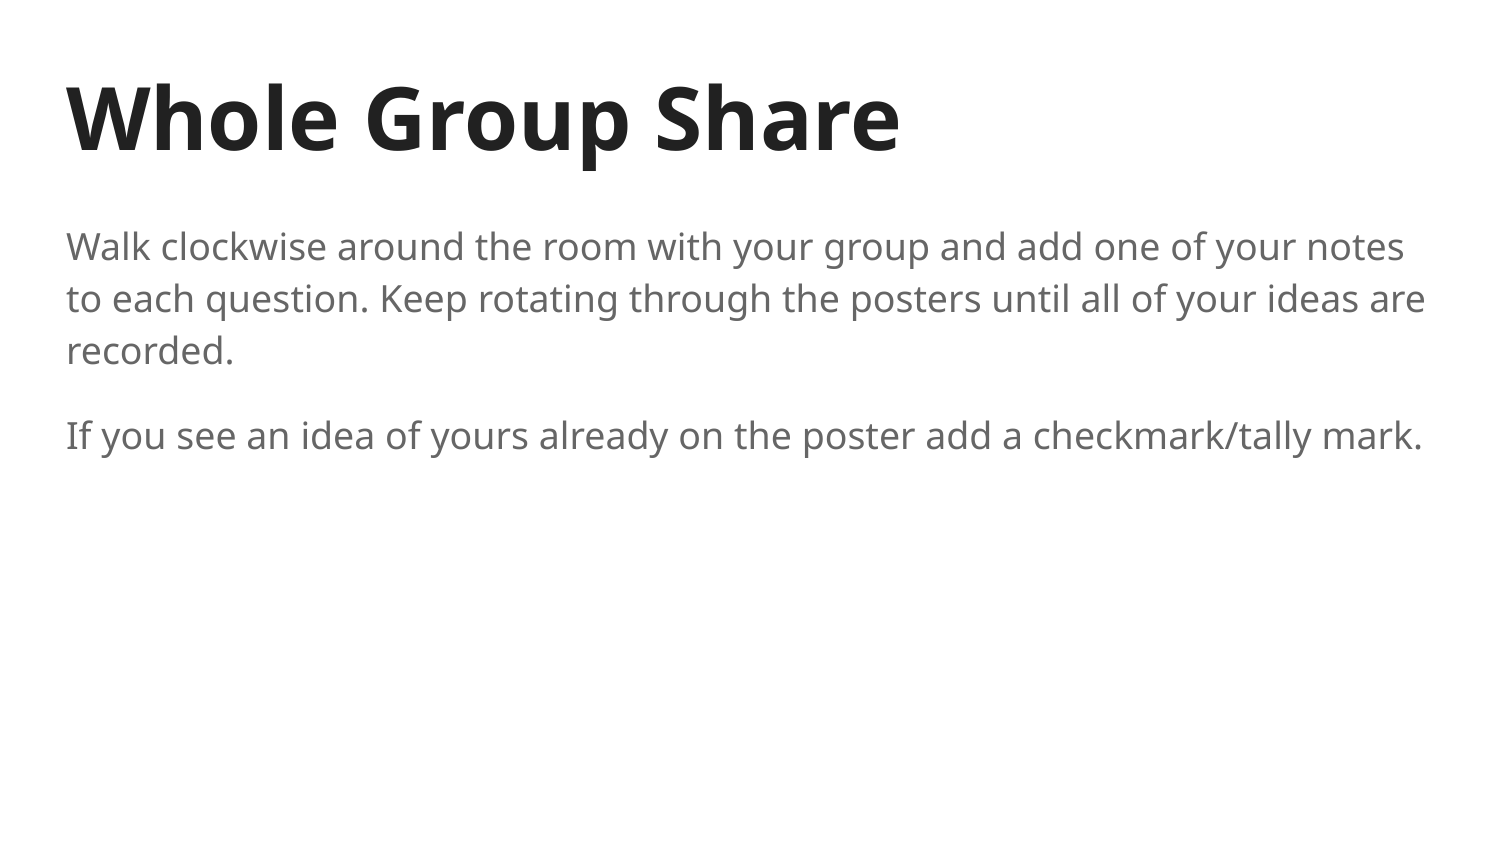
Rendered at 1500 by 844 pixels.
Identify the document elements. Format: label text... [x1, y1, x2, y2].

title Whole Group Share [51, 48, 1449, 180]
list Walk clockwise around the room with your group and add one of your notes to each question. Keep rotating through the posters until all of your ideas are recorded. If you see an idea of yours already on the poster add a checkmark/tally mark. [51, 201, 1449, 750]
